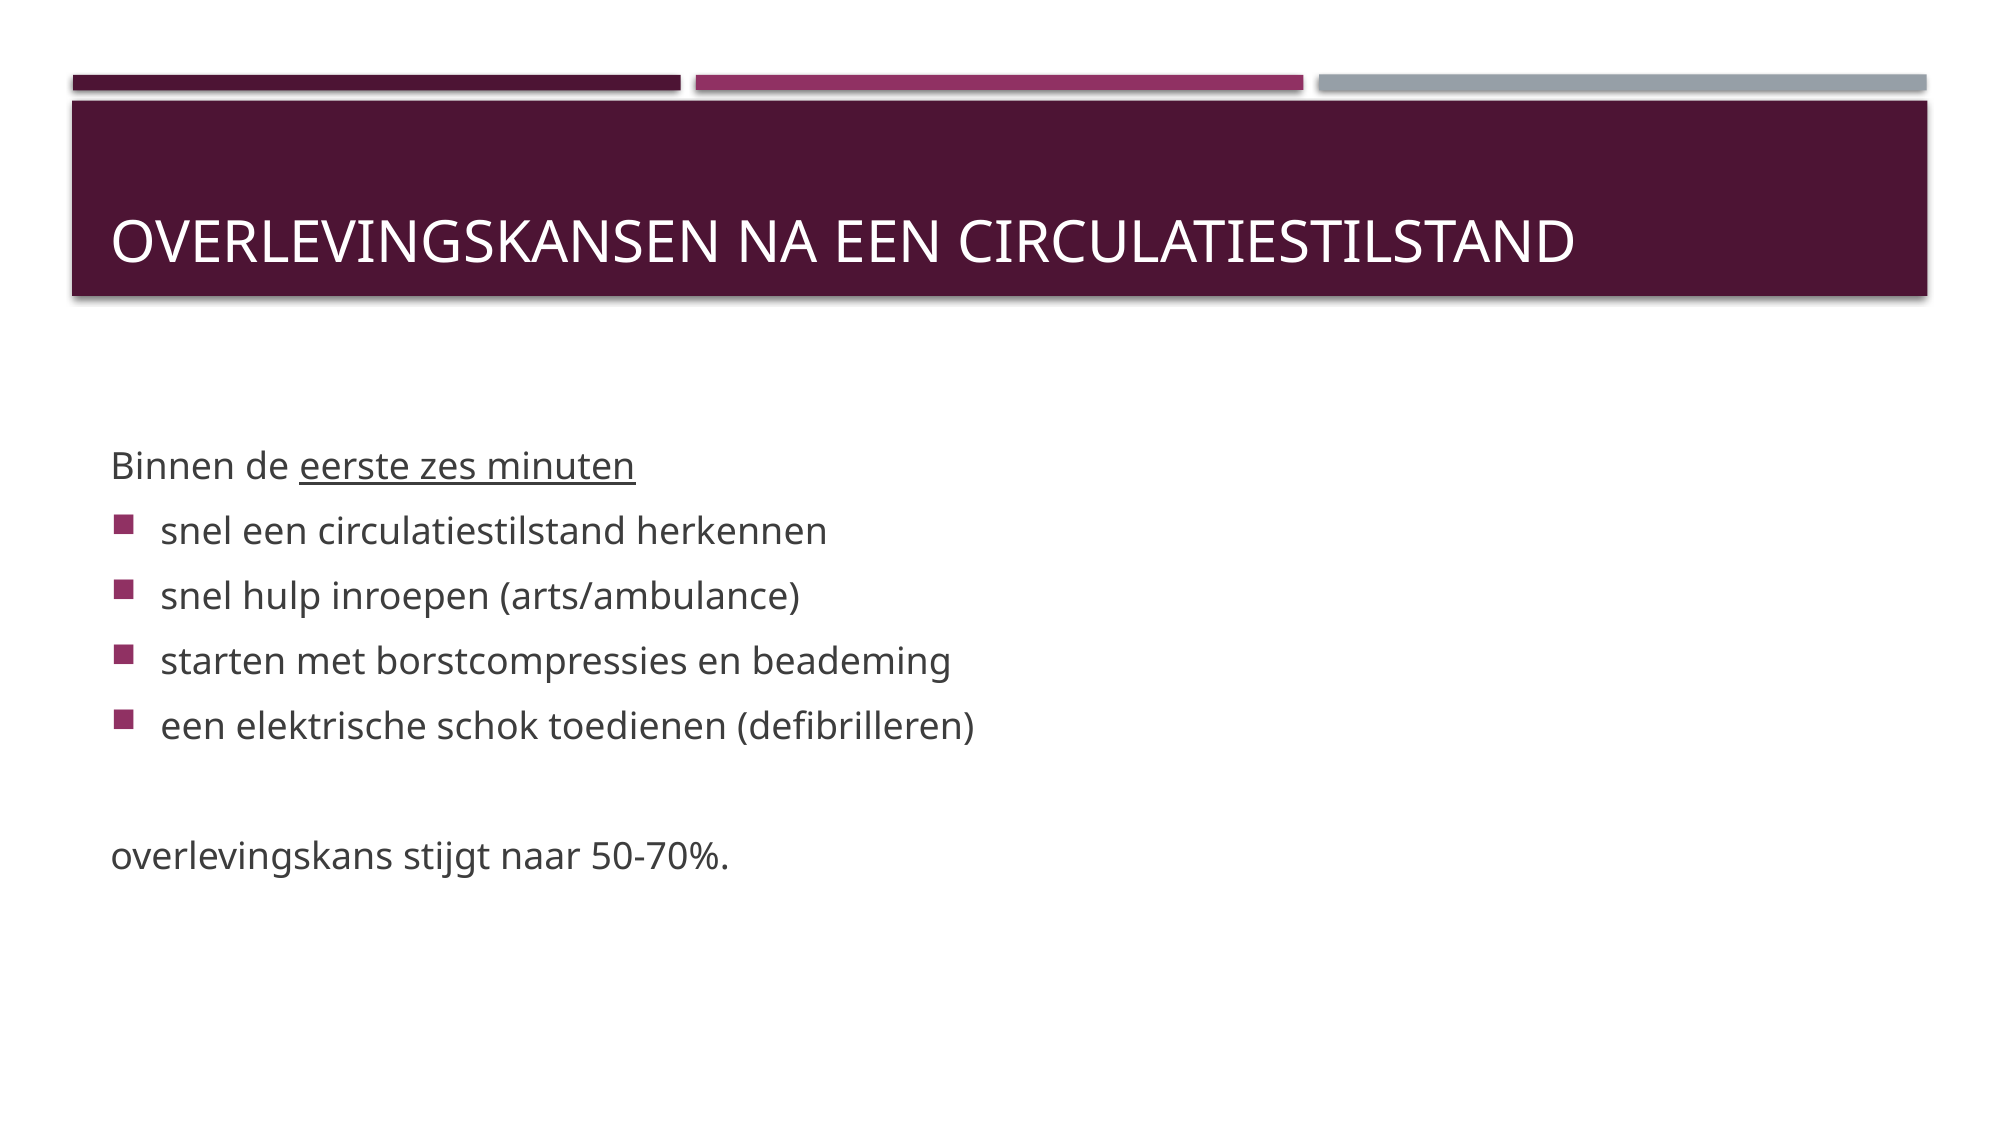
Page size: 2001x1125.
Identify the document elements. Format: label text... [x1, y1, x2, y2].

list Binnen de eerste zes minuten snel een circulatiestilstand herkennen snel hulp inroepen (arts/ambulance) starten met borstcompressies en beademing een elektrische schok toedienen (defibrilleren) overlevingskans stijgt naar 50-70%. [95, 357, 1905, 962]
title Overlevingskansen na een circulatiestilstand [95, 115, 1905, 282]
